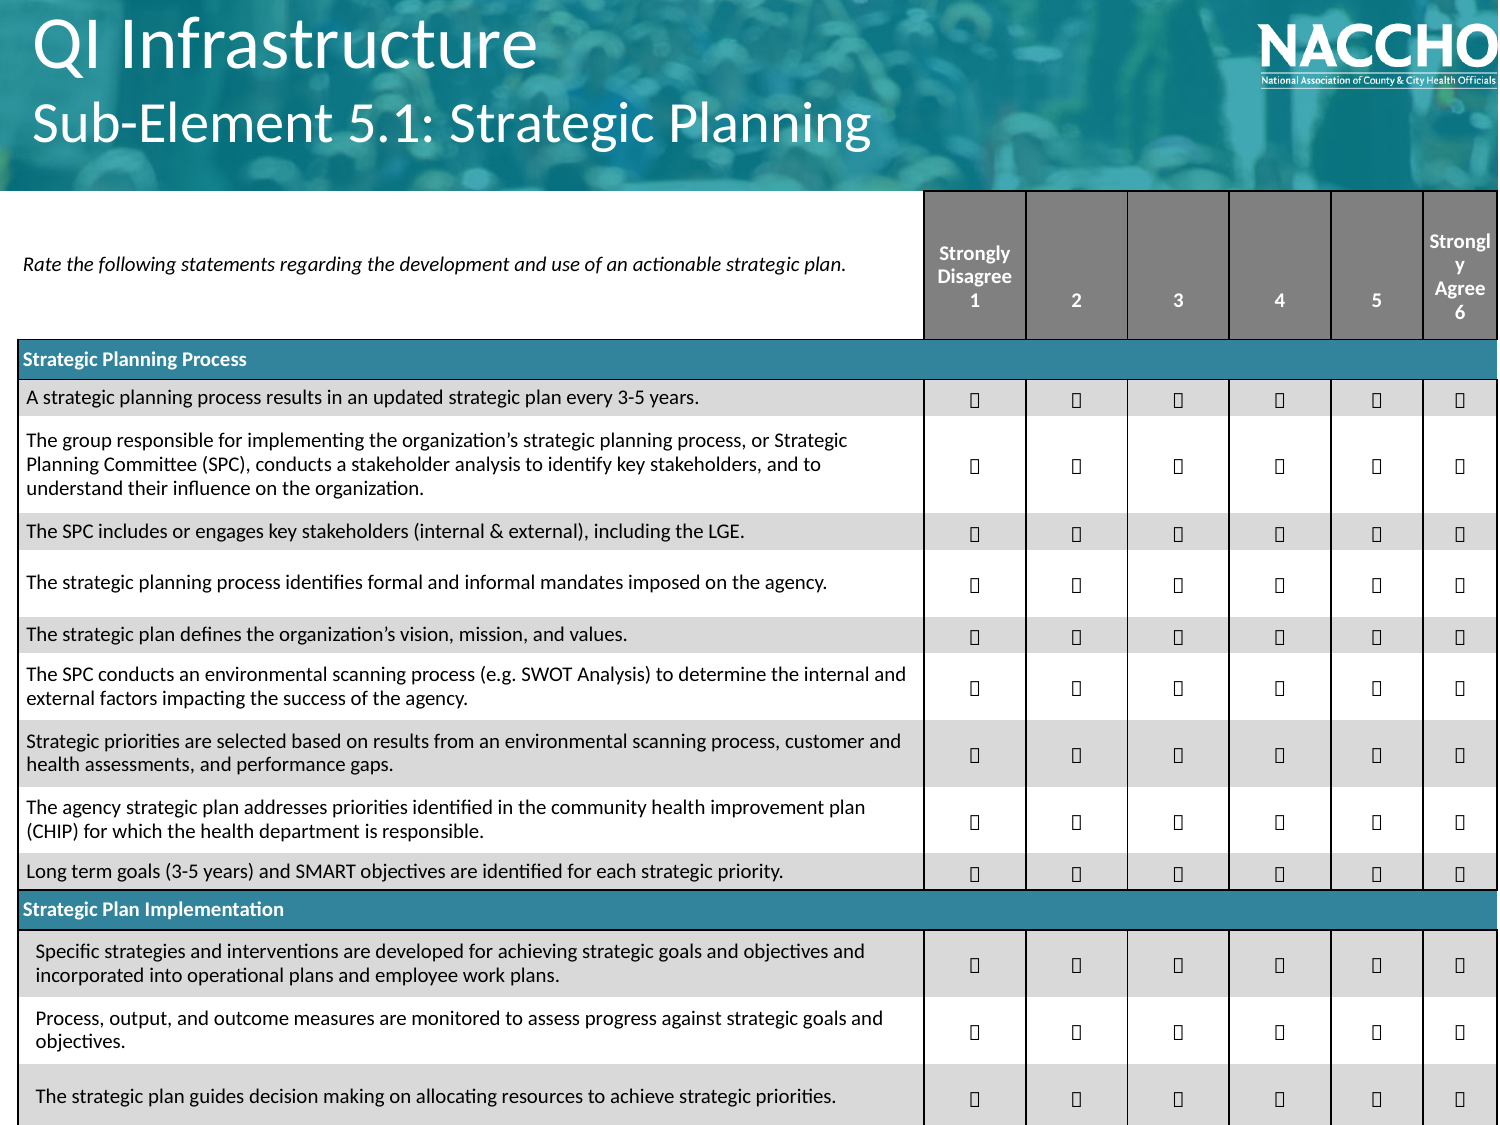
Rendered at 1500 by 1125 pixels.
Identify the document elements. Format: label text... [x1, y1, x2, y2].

table_cell  [925, 653, 1025, 720]
table_cell Process, output, and outcome measures are monitored to assess progress against strategic goals and objectives. [19, 997, 923, 1064]
table_cell  [1424, 513, 1496, 550]
table_cell [1331, 340, 1423, 379]
table_cell  [925, 853, 1025, 889]
table_cell  [1128, 720, 1228, 787]
table_cell  [1230, 617, 1330, 653]
table_cell  [1424, 1064, 1496, 1125]
table_cell Specific strategies and interventions are developed for achieving strategic goals and objectives and incorporated into operational plans and employee work plans. [19, 931, 923, 997]
table_cell  [1332, 931, 1422, 997]
table_cell The SPC conducts an environmental scanning process (e.g. SWOT Analysis) to determine the internal and external factors impacting the success of the agency. [19, 653, 923, 720]
table_cell  [1128, 653, 1228, 720]
table_cell Long term goals (3-5 years) and SMART objectives are identified for each strategic priority. [19, 853, 923, 889]
table_cell  [925, 617, 1025, 653]
table_cell  [1332, 853, 1422, 889]
table_cell [1127, 340, 1229, 379]
table_cell  [1128, 997, 1228, 1064]
table_cell  [1230, 787, 1330, 853]
table_cell  [1027, 416, 1127, 513]
table_cell  [1230, 997, 1330, 1064]
table_cell  [1230, 1064, 1330, 1125]
table_cell  [1230, 416, 1330, 513]
table_cell  [1027, 1064, 1127, 1125]
table_cell Strategic priorities are selected based on results from an environmental scanning process, customer and health assessments, and performance gaps. [19, 720, 923, 787]
table_header 5 [1332, 192, 1422, 339]
table_cell  [1230, 720, 1330, 787]
table_cell  [925, 550, 1025, 617]
table_header Rate the following statements regarding the development and use of an actionable strategic plan. [18, 192, 923, 339]
table_cell  [1332, 380, 1422, 416]
table_cell  [1332, 416, 1422, 513]
table_cell The strategic plan guides decision making on allocating resources to achieve strategic priorities. [19, 1064, 923, 1125]
table_cell  [925, 787, 1025, 853]
table_cell A strategic planning process results in an updated strategic plan every 3-5 years. [19, 380, 923, 416]
table_cell  [1424, 617, 1496, 653]
table_cell  [1128, 380, 1228, 416]
table_cell [1127, 891, 1229, 929]
table_cell  [1230, 653, 1330, 720]
table_cell [1229, 340, 1331, 379]
table_cell  [1332, 653, 1422, 720]
table_cell  [1128, 1064, 1228, 1125]
table_cell [924, 340, 1026, 379]
table_cell  [1128, 513, 1228, 550]
table_cell  [1332, 720, 1422, 787]
table_cell  [925, 416, 1025, 513]
table_header 3 [1128, 192, 1228, 339]
table_header Strongly Disagree 1 [925, 192, 1025, 339]
table_cell The strategic planning process identifies formal and informal mandates imposed on the agency. [19, 550, 923, 617]
table_header Strongly Agree 6 [1424, 192, 1496, 339]
table_cell  [1424, 380, 1496, 416]
table_cell [924, 891, 1026, 929]
table_cell  [1027, 550, 1127, 617]
table_cell  [1027, 853, 1127, 889]
table_cell  [1332, 617, 1422, 653]
table_cell  [1424, 787, 1496, 853]
table_cell  [925, 720, 1025, 787]
table_cell The group responsible for implementing the organization’s strategic planning process, or Strategic Planning Committee (SPC), conducts a stakeholder analysis to identify key stakeholders, and to understand their influence on the organization. [19, 416, 923, 513]
table_cell The SPC includes or engages key stakeholders (internal & external), including the LGE. [19, 513, 923, 550]
table_cell  [1424, 653, 1496, 720]
table_cell  [1332, 787, 1422, 853]
table_cell  [1230, 550, 1330, 617]
table_cell  [925, 931, 1025, 997]
table_cell  [1332, 513, 1422, 550]
table_cell  [925, 513, 1025, 550]
table_cell [1423, 891, 1497, 929]
table_cell  [1027, 997, 1127, 1064]
table_cell  [1424, 550, 1496, 617]
table_cell  [1230, 853, 1330, 889]
table_cell  [1027, 513, 1127, 550]
table_cell  [1424, 853, 1496, 889]
table_cell The agency strategic plan addresses priorities identified in the community health improvement plan (CHIP) for which the health department is responsible. [19, 787, 923, 853]
table_cell  [1128, 617, 1228, 653]
table_cell The strategic plan defines the organization’s vision, mission, and values. [19, 617, 923, 653]
table_cell  [1424, 720, 1496, 787]
table_cell  [1332, 1064, 1422, 1125]
table_cell  [1027, 787, 1127, 853]
table_cell [1229, 891, 1331, 929]
table_cell  [1128, 931, 1228, 997]
table_cell Strategic Plan Implementation [19, 891, 924, 929]
table_cell  [1230, 380, 1330, 416]
table_cell  [925, 1064, 1025, 1125]
table_cell  [1027, 653, 1127, 720]
table_cell  [1027, 931, 1127, 997]
table_cell  [1230, 513, 1330, 550]
table_cell  [1128, 416, 1228, 513]
table_header 2 [1027, 192, 1127, 339]
table_cell  [1027, 380, 1127, 416]
table_cell  [1128, 787, 1228, 853]
table_cell  [1332, 997, 1422, 1064]
table_cell  [1128, 853, 1228, 889]
table_cell Strategic Planning Process [19, 340, 924, 379]
table_cell  [1027, 617, 1127, 653]
table_cell  [1332, 550, 1422, 617]
table_cell  [1128, 550, 1228, 617]
table_cell [1331, 891, 1423, 929]
table_cell [1026, 340, 1127, 379]
table_cell  [925, 997, 1025, 1064]
table_cell  [1424, 416, 1496, 513]
table_header 4 [1230, 192, 1330, 339]
table_cell  [1027, 720, 1127, 787]
table_cell  [925, 380, 1025, 416]
picture [0, 0, 1498, 192]
table_cell  [1230, 931, 1330, 997]
table_cell  [1424, 997, 1496, 1064]
table_cell  [1424, 931, 1496, 997]
table_cell [1423, 340, 1497, 379]
table_cell [1026, 891, 1127, 929]
